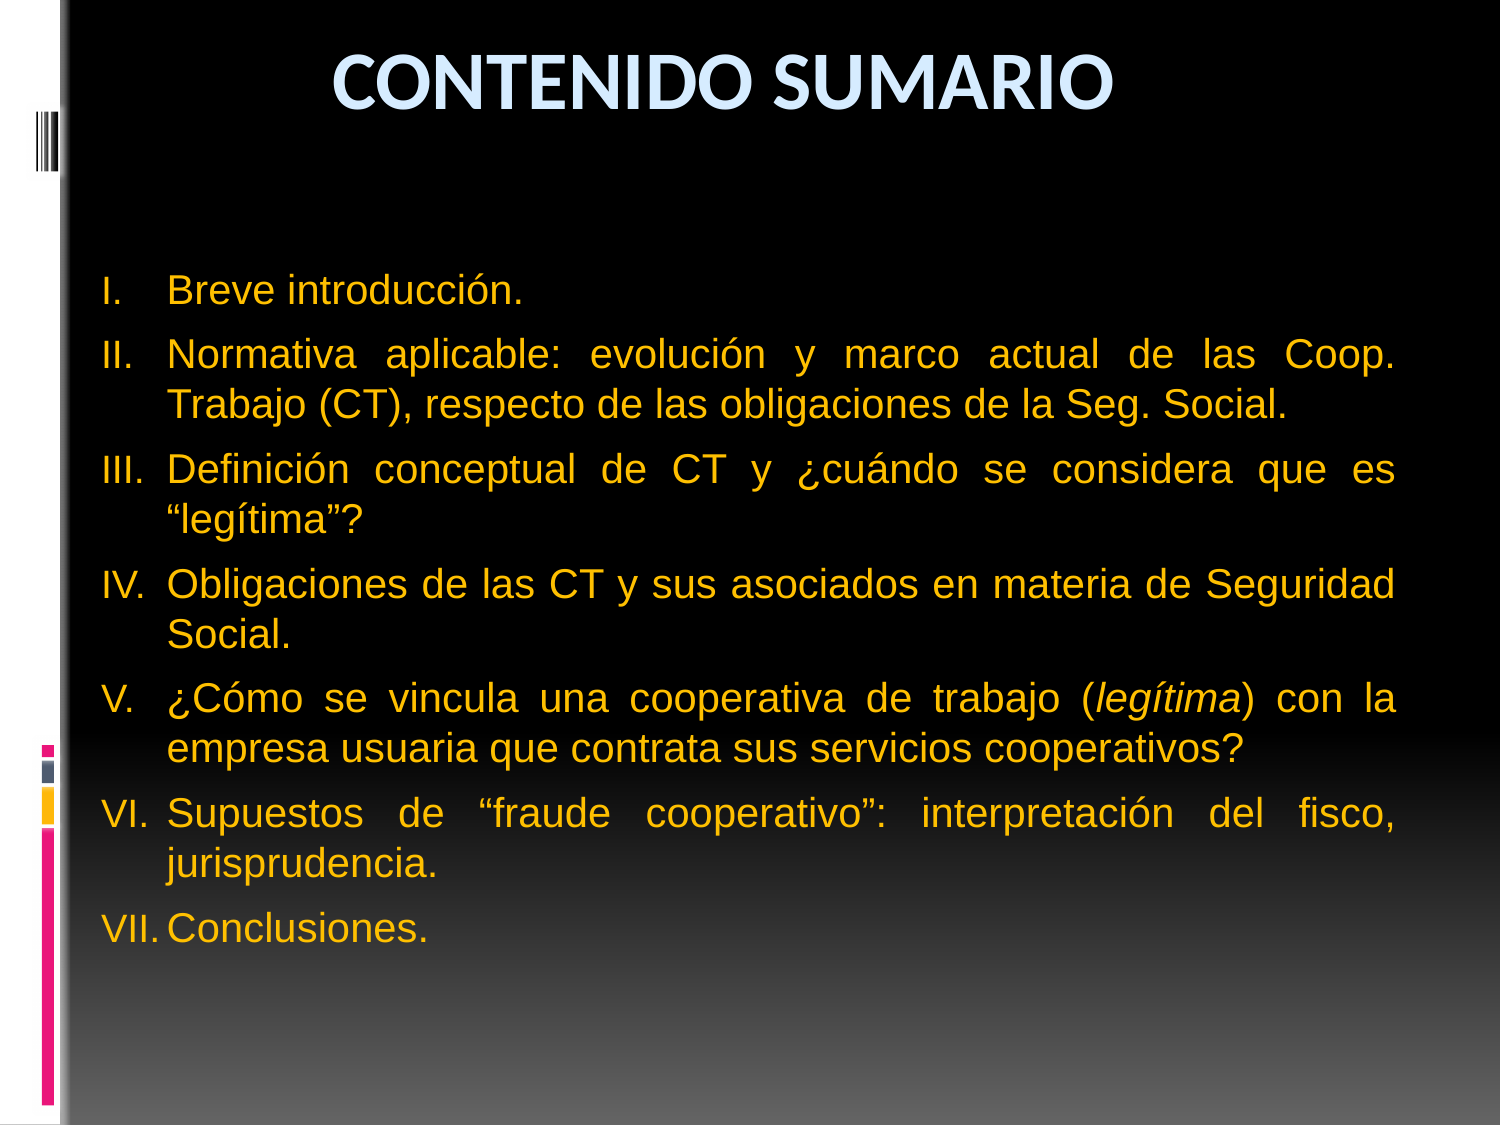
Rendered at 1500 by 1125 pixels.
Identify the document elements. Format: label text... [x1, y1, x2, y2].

list Breve introducción. Normativa aplicable: evolución y marco actual de las Coop. Trabajo (CT), respecto de las obligaciones de la Seg. Social. Definición conceptual de CT y ¿cuándo se considera que es “legítima”? Obligaciones de las CT y sus asociados en materia de Seguridad Social. ¿Cómo se vincula una cooperativa de trabajo (legítima) con la empresa usuaria que contrata sus servicios cooperativos? Supuestos de “fraude cooperativo”: interpretación del fisco, jurisprudencia. Conclusiones. [75, 255, 1412, 1094]
title CONTENIDO SUMARIO [135, 19, 1313, 120]
